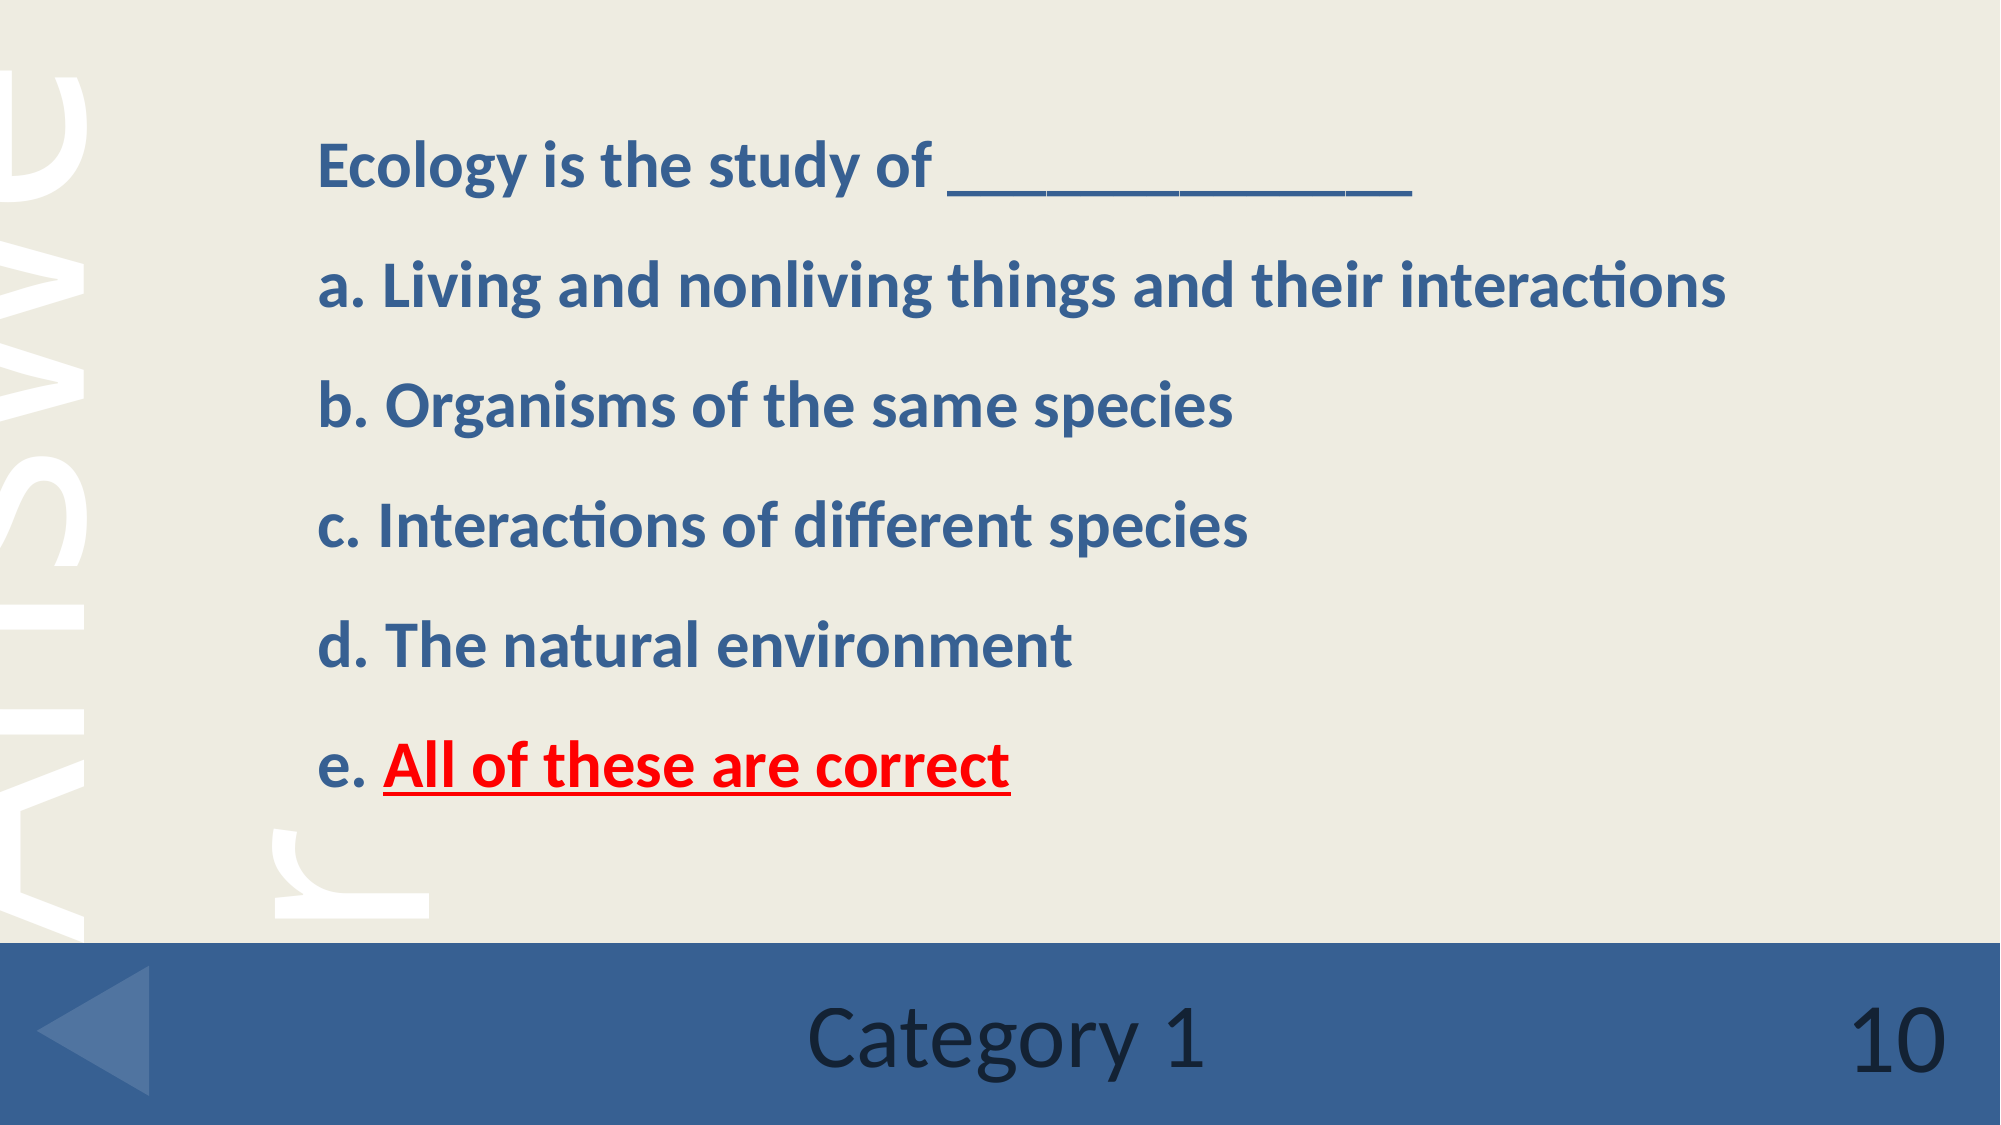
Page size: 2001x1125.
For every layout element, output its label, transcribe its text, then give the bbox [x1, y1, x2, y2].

list 10 [1908, 967, 1963, 1097]
list Ecology is the study of ______________ a. Living and nonliving things and their interactions b. Organisms of the same species c. Interactions of different species d. The natural environment e. All of these are correct [302, 126, 1760, 835]
title Category 1 [107, 937, 1908, 1125]
